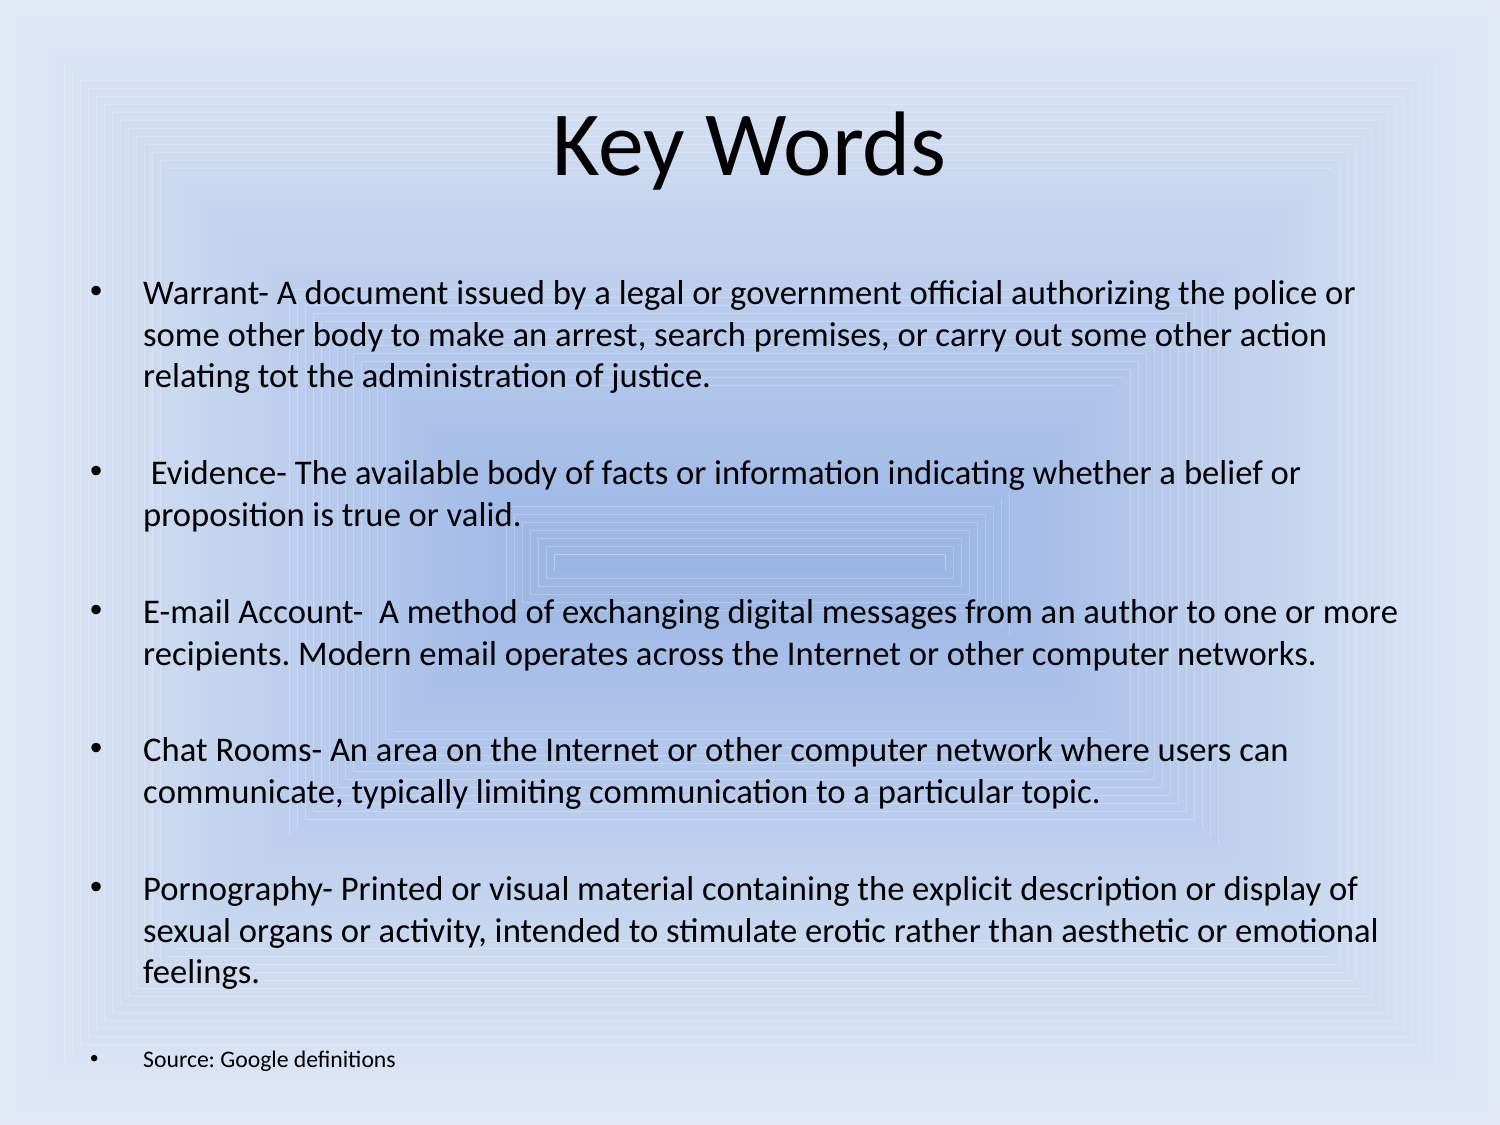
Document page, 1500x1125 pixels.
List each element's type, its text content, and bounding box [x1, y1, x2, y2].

list Warrant- A document issued by a legal or government official authorizing the police or some other body to make an arrest, search premises, or carry out some other action relating tot the administration of justice. Evidence- The available body of facts or information indicating whether a belief or proposition is true or valid. E-mail Account- A method of exchanging digital messages from an author to one or more recipients. Modern email operates across the Internet or other computer networks. Chat Rooms- An area on the Internet or other computer network where users can communicate, typically limiting communication to a particular topic. Pornography- Printed or visual material containing the explicit description or display of sexual organs or activity, intended to stimulate erotic rather than aesthetic or emotional feelings. Source: Google definitions [75, 262, 1425, 1100]
title Key Words [75, 45, 1425, 233]
